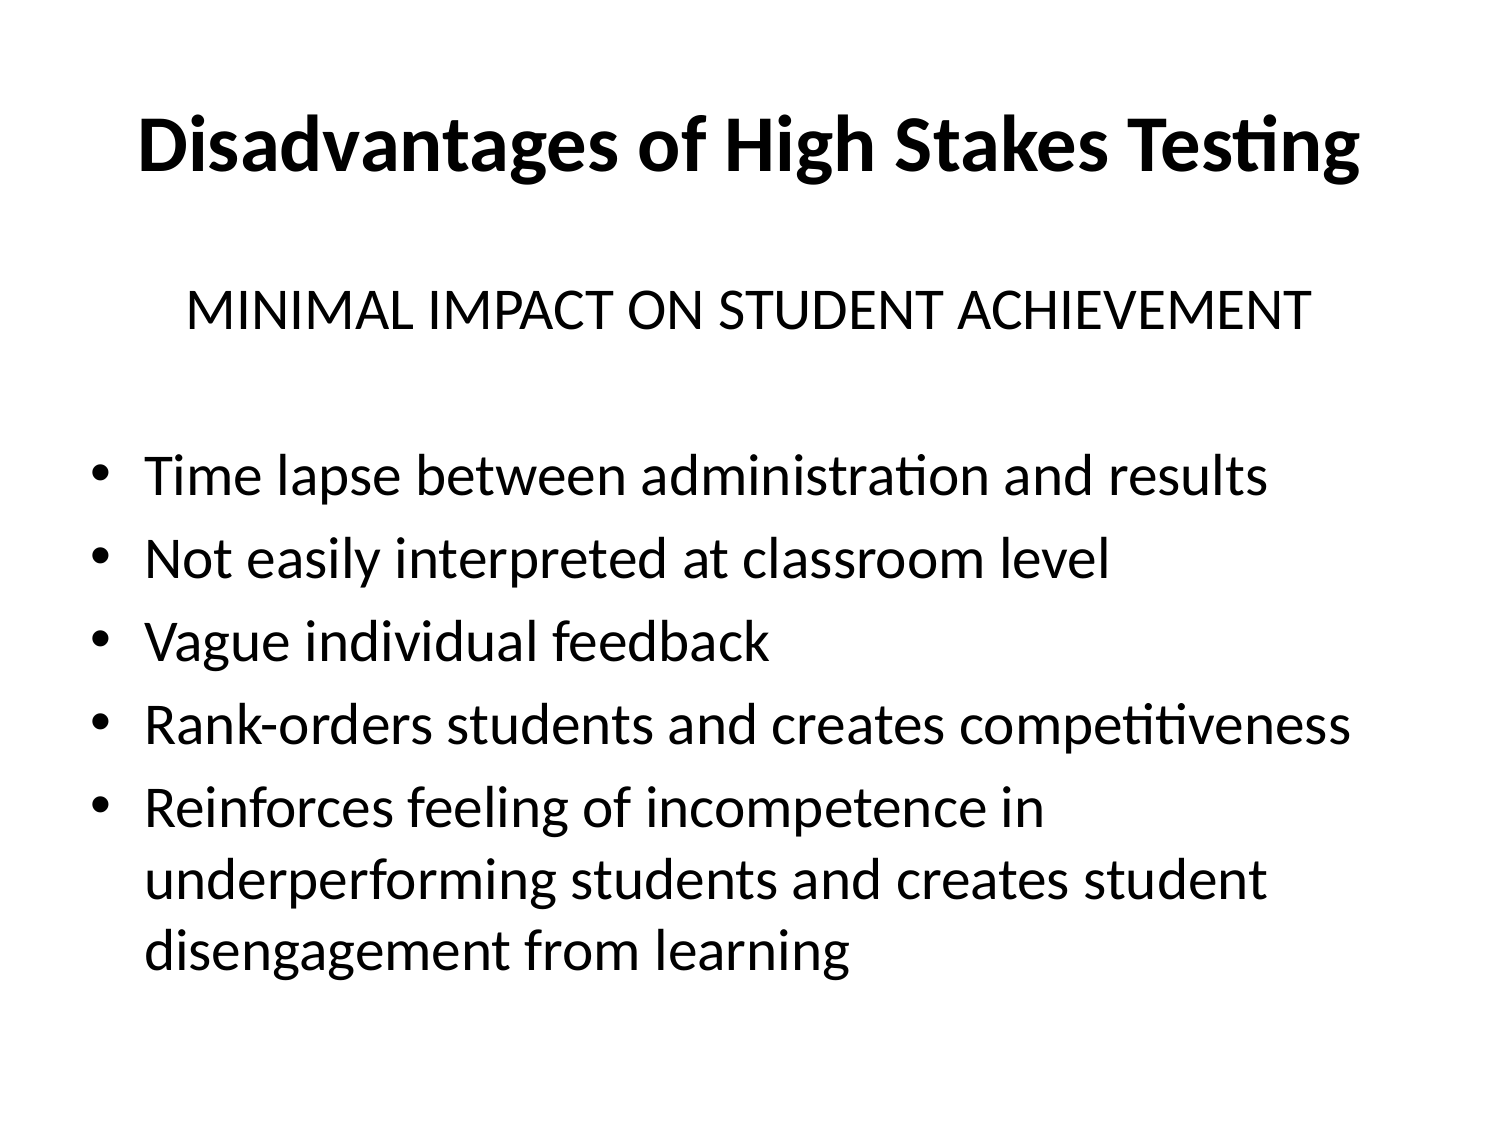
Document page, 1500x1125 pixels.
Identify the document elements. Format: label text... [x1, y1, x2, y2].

title Disadvantages of High Stakes Testing [75, 45, 1425, 233]
list MINIMAL IMPACT ON STUDENT ACHIEVEMENT Time lapse between administration and results Not easily interpreted at classroom level Vague individual feedback Rank-orders students and creates competitiveness Reinforces feeling of incompetence in underperforming students and creates student disengagement from learning [75, 262, 1425, 1005]
